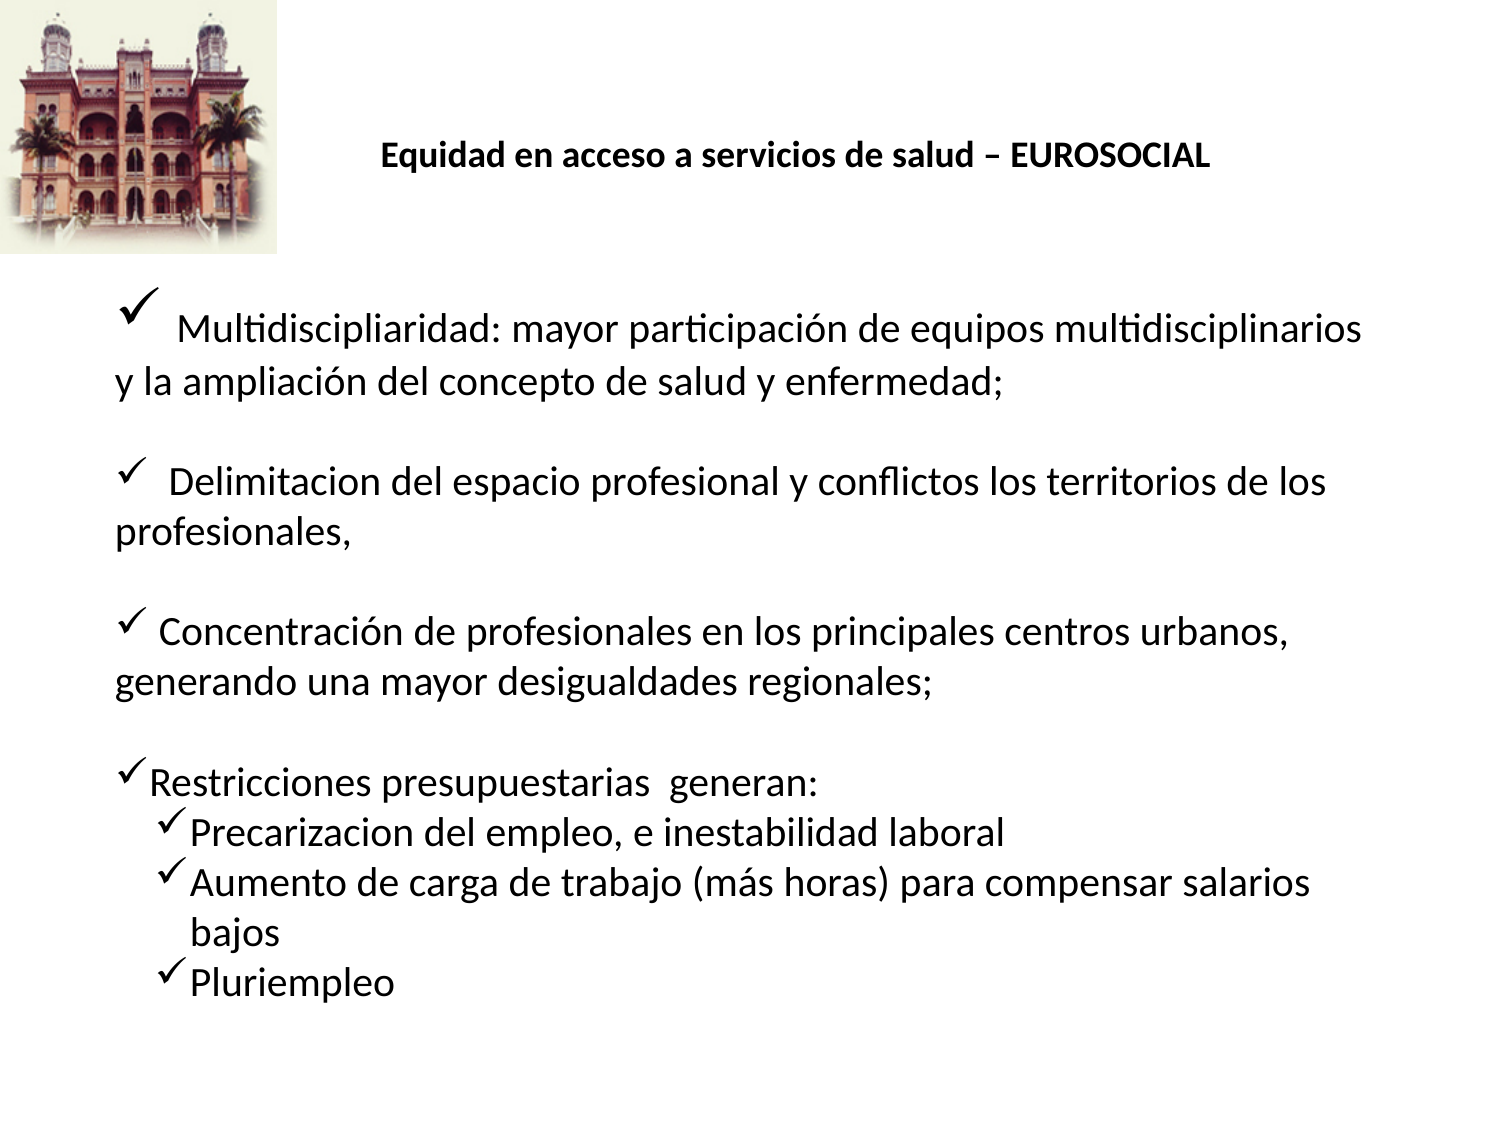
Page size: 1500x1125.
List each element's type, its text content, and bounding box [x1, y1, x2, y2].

text_box Equidad en acceso a servicios de salud – EUROSOCIAL [357, 122, 1450, 183]
text_box Multidiscipliaridad: mayor participación de equipos multidisciplinarios y la ampliación del concepto de salud y enfermedad; Delimitacion del espacio profesional y conflictos los territorios de los profesionales, Concentración de profesionales en los principales centros urbanos, generando una mayor desigualdades regionales; Restricciones presupuestarias generan: Precarizacion del empleo, e inestabilidad laboral Aumento de carga de trabajo (más horas) para compensar salarios bajos Pluriempleo [100, 231, 1400, 1062]
picture [0, 0, 278, 255]
